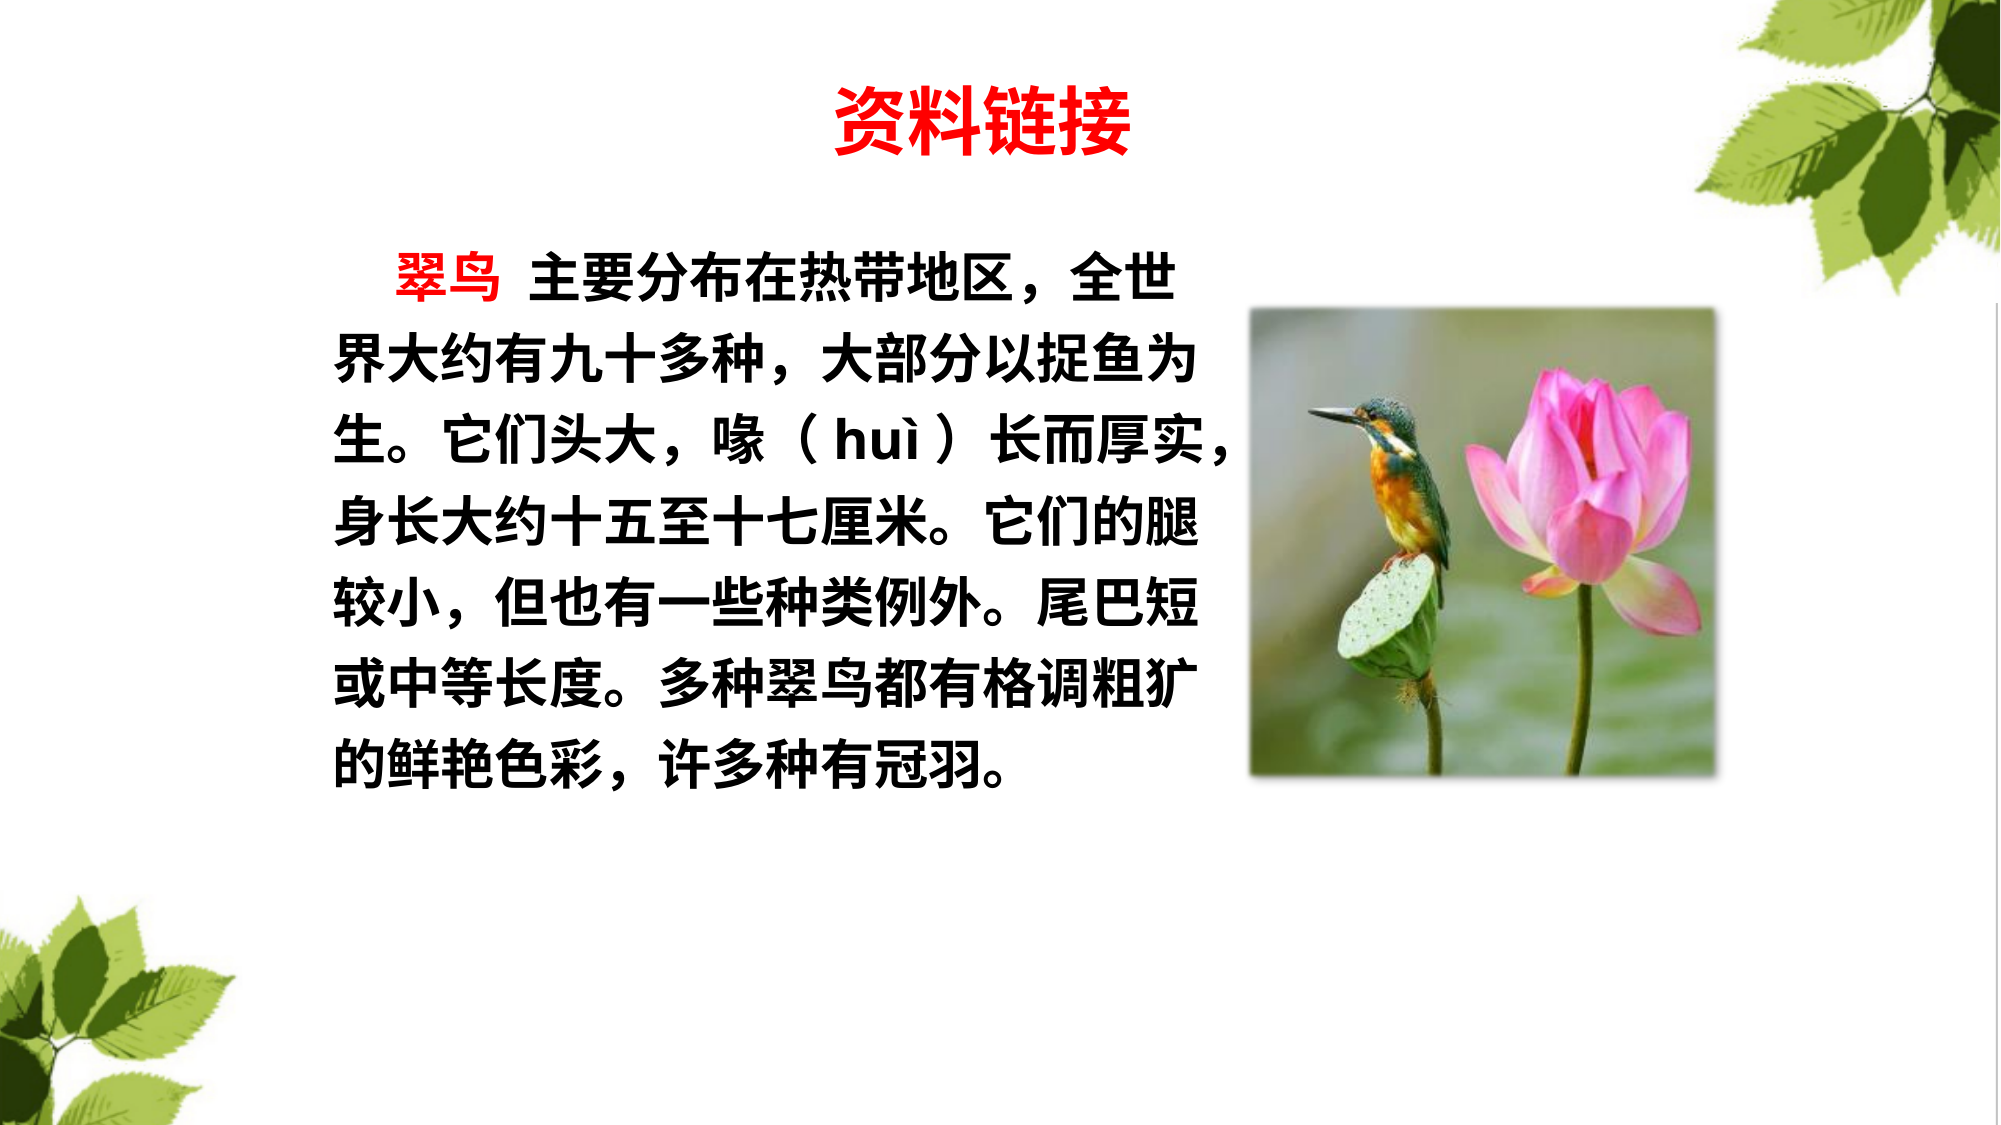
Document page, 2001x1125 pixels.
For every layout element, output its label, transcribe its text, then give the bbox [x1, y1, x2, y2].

text_box 资料链接 [817, 84, 1165, 172]
text_box 翠鸟 主要分布在热带地区，全世界大约有九十多种，大部分以捉鱼为生。它们头大，喙（huì）长而厚实，身长大约十五至十七厘米。它们的腿较小，但也有一些种类例外。尾巴短或中等长度。多种翠鸟都有格调粗犷的鲜艳色彩，许多种有冠羽。 [317, 219, 1237, 803]
picture [0, 0, 2001, 1125]
